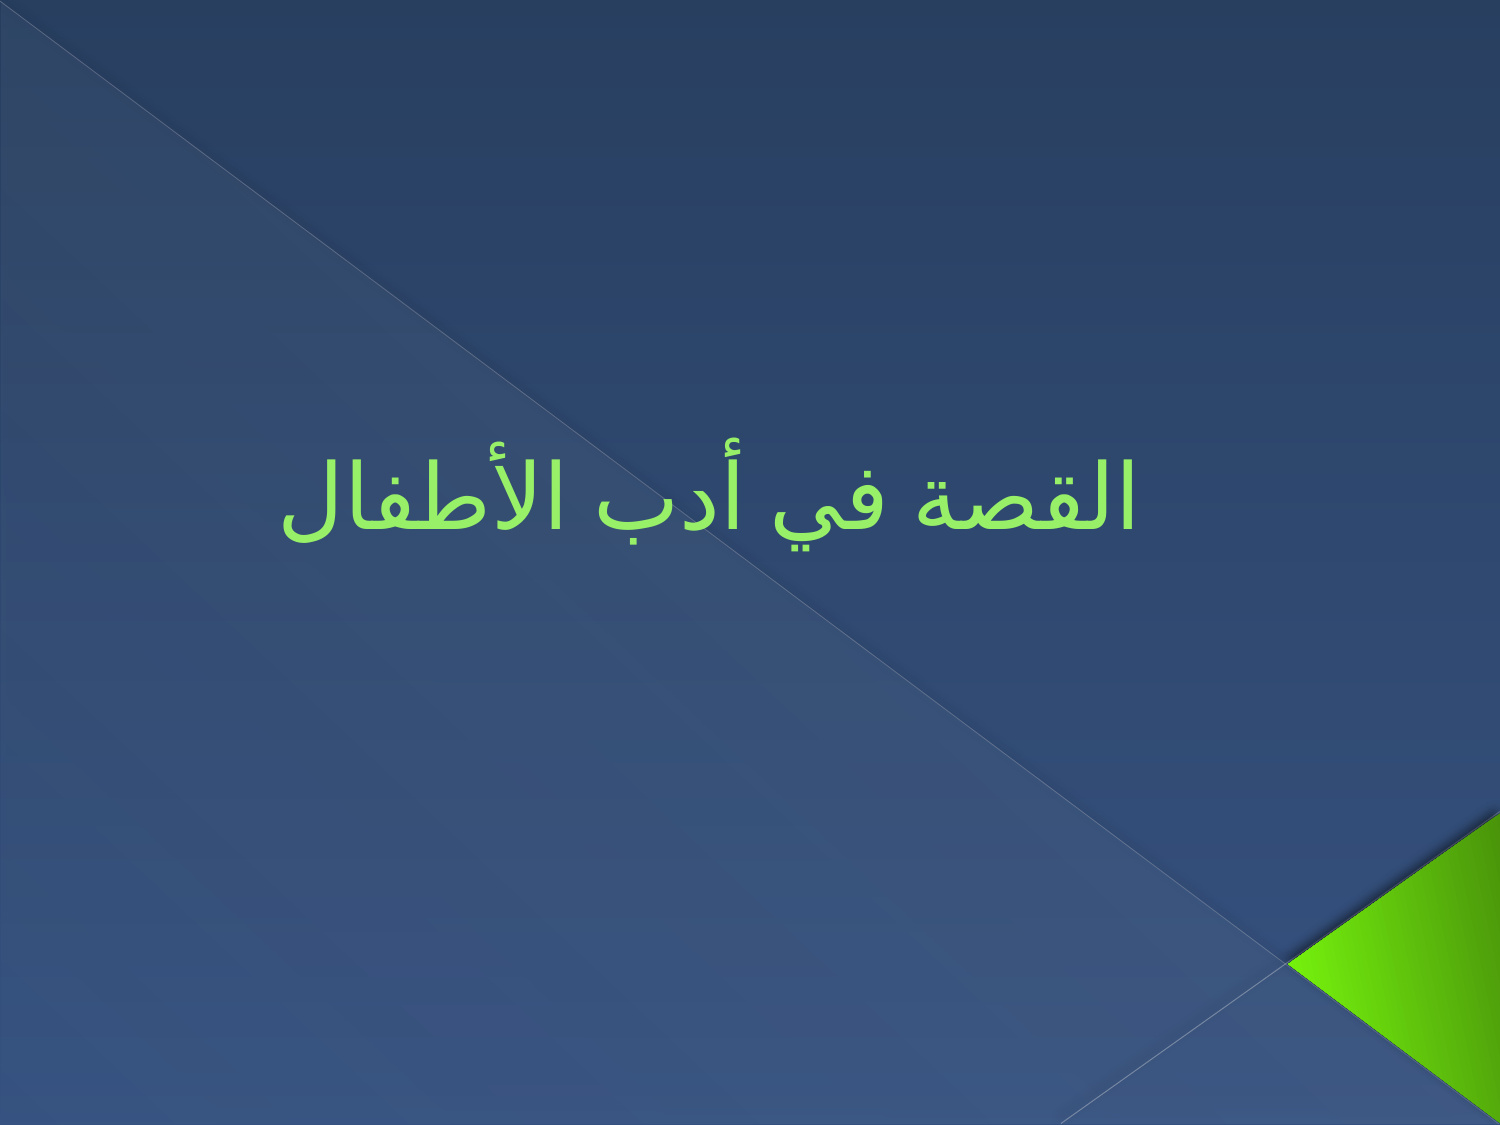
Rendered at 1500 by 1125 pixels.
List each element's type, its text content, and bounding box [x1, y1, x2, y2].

title القصة في أدب الأطفال [88, 314, 1412, 556]
